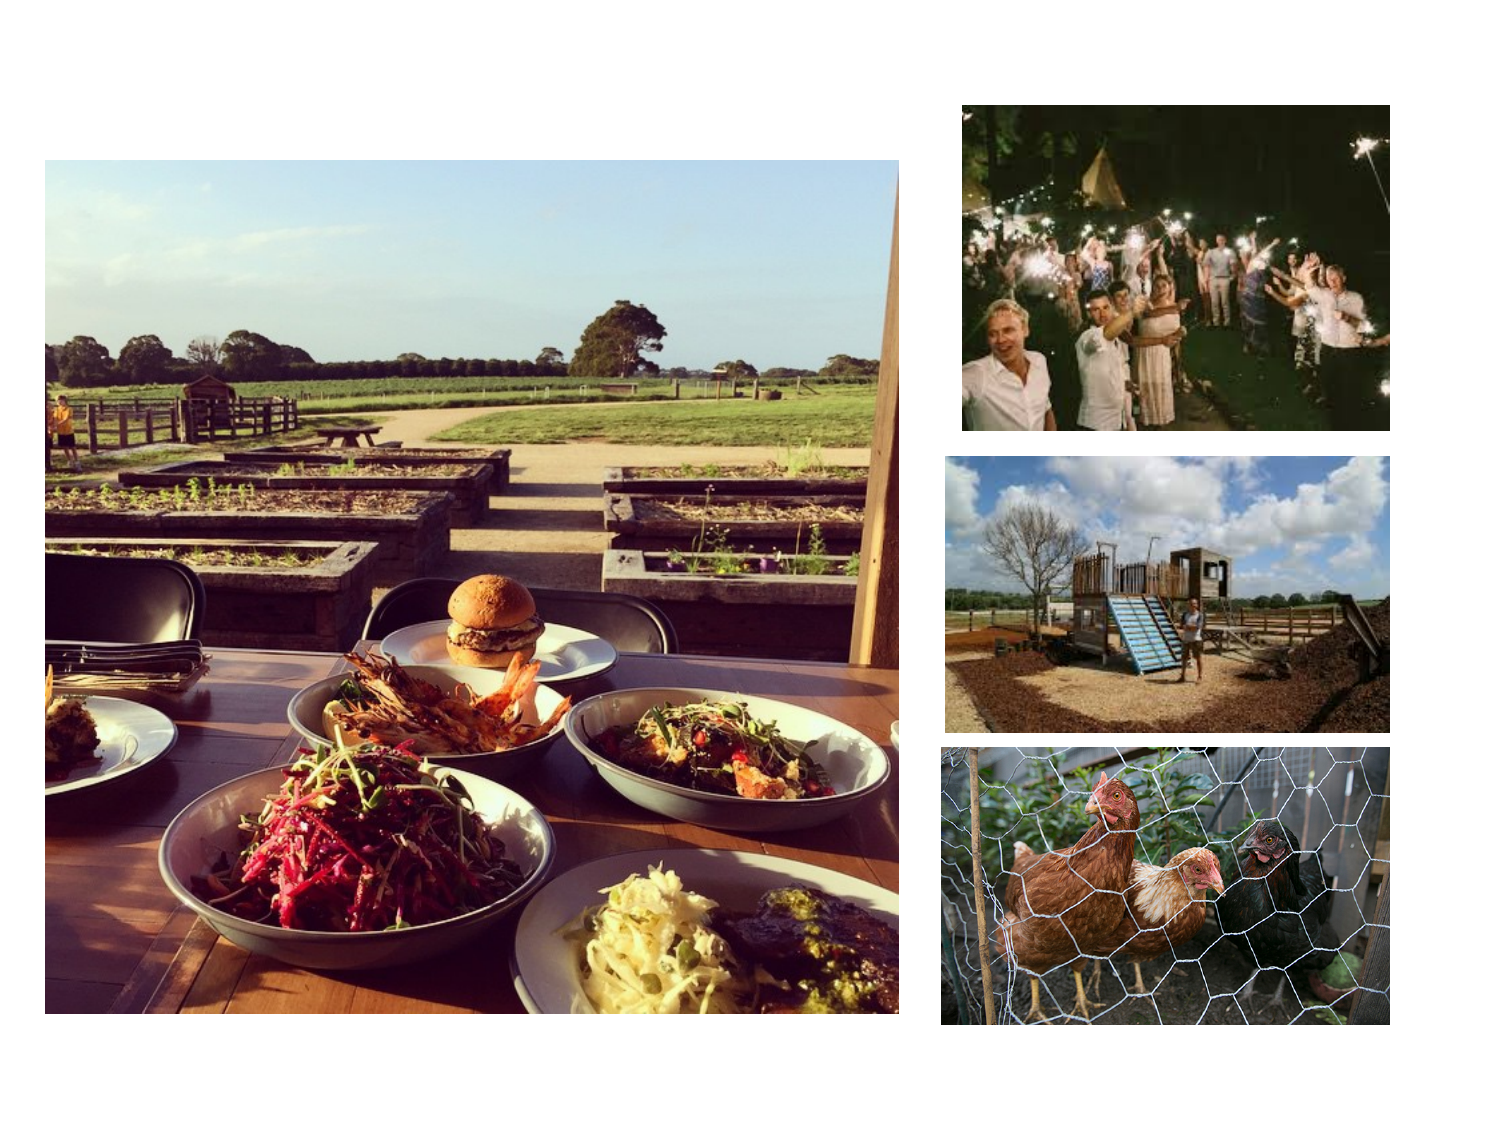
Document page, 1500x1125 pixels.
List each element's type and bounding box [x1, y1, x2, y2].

picture [941, 747, 1390, 1025]
picture [962, 104, 1390, 431]
picture [945, 455, 1390, 733]
picture [45, 160, 899, 1015]
